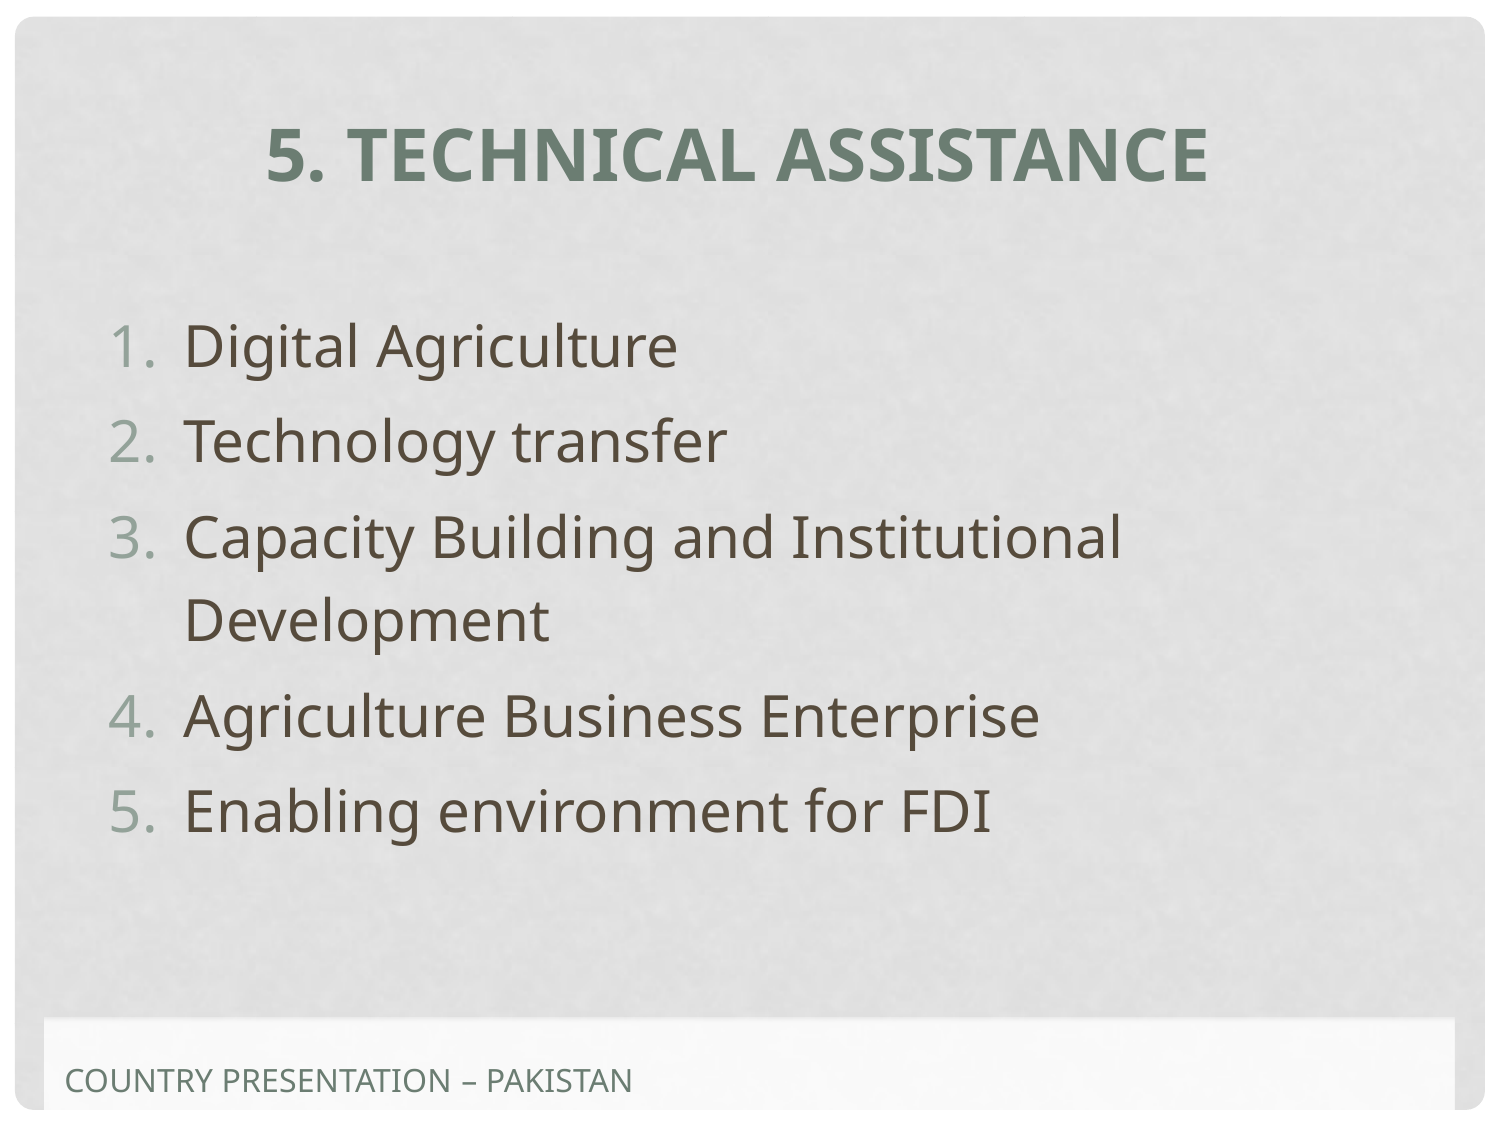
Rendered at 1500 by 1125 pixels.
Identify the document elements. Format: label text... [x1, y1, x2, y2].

text_box Country presentation – Pakistan [49, 1052, 1405, 1106]
title 5. Technical assistance [69, 66, 1425, 238]
list Digital Agriculture Technology transfer Capacity Building and Institutional Development Agriculture Business Enterprise Enabling environment for FDI [75, 287, 1425, 960]
